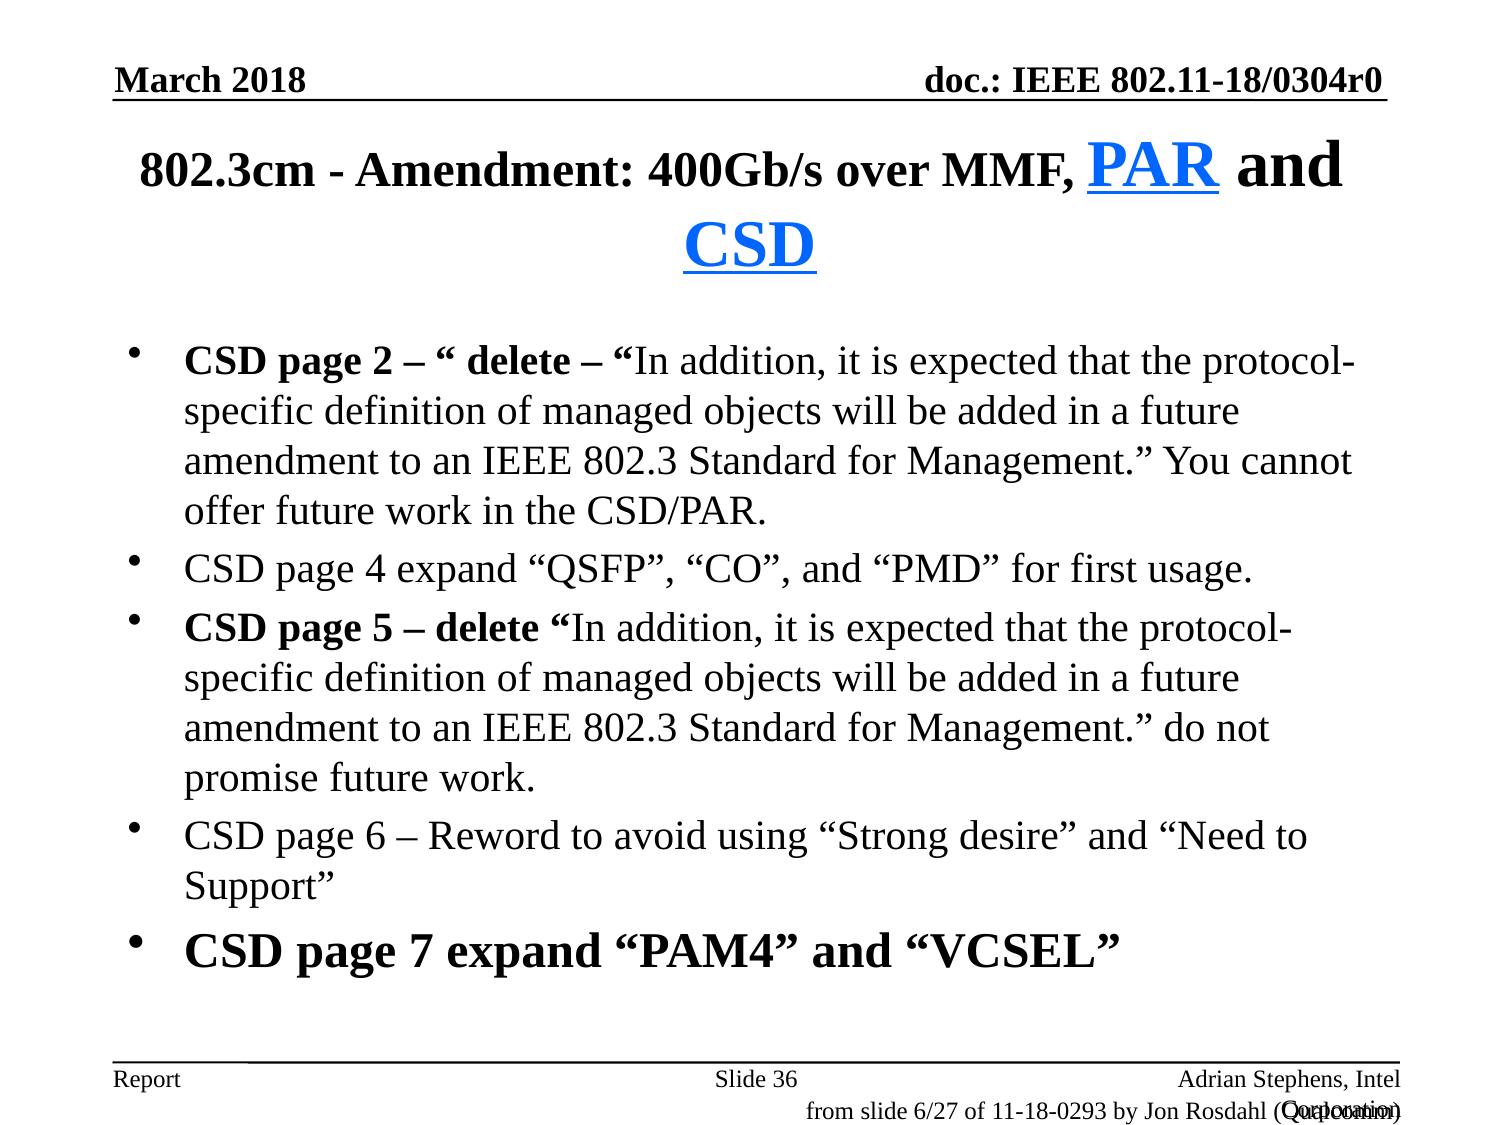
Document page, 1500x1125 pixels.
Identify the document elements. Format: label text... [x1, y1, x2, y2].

text_box from slide 6/27 of 11-18-0293 by Jon Rosdahl (Qualcomm) [343, 1087, 1417, 1125]
footer Adrian Stephens, Intel Corporation [1141, 1061, 1402, 1087]
title 802.3cm - Amendment: 400Gb/s over MMF, PAR and CSD [112, 112, 1388, 288]
slide_number Slide 36 [711, 1061, 801, 1093]
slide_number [114, 54, 374, 101]
list CSD page 2 – “ delete – “In addition, it is expected that the protocol-specific definition of managed objects will be added in a future amendment to an IEEE 802.3 Standard for Management.” You cannot offer future work in the CSD/PAR. CSD page 4 expand “QSFP”, “CO”, and “PMD” for first usage. CSD page 5 – delete “In addition, it is expected that the protocol-specific definition of managed objects will be added in a future amendment to an IEEE 802.3 Standard for Management.” do not promise future work. CSD page 6 – Reword to avoid using “Strong desire” and “Need to Support” CSD page 7 expand “PAM4” and “VCSEL” [112, 324, 1388, 1000]
